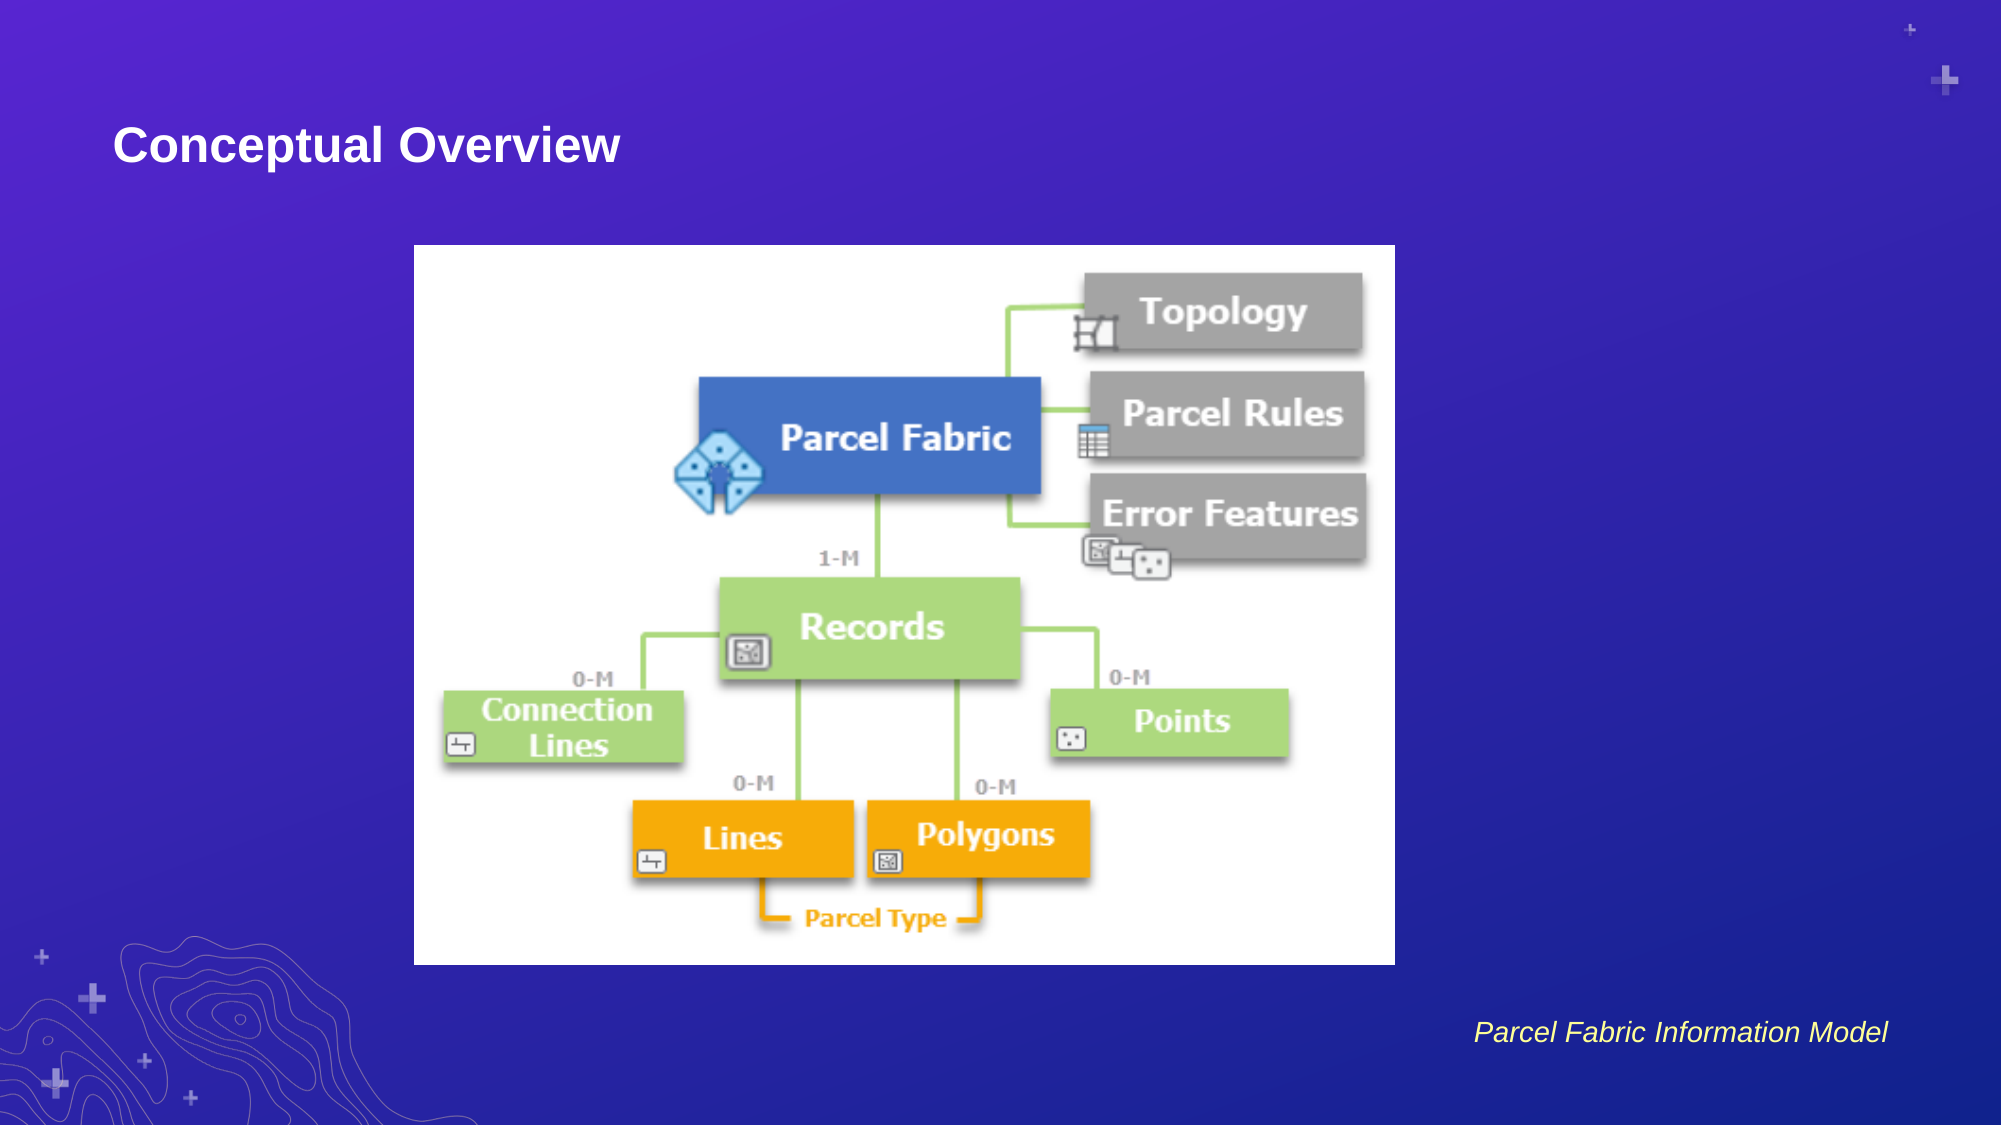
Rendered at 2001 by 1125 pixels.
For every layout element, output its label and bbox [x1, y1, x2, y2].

list [414, 244, 1395, 965]
text_box [0, 0, 2000, 1125]
